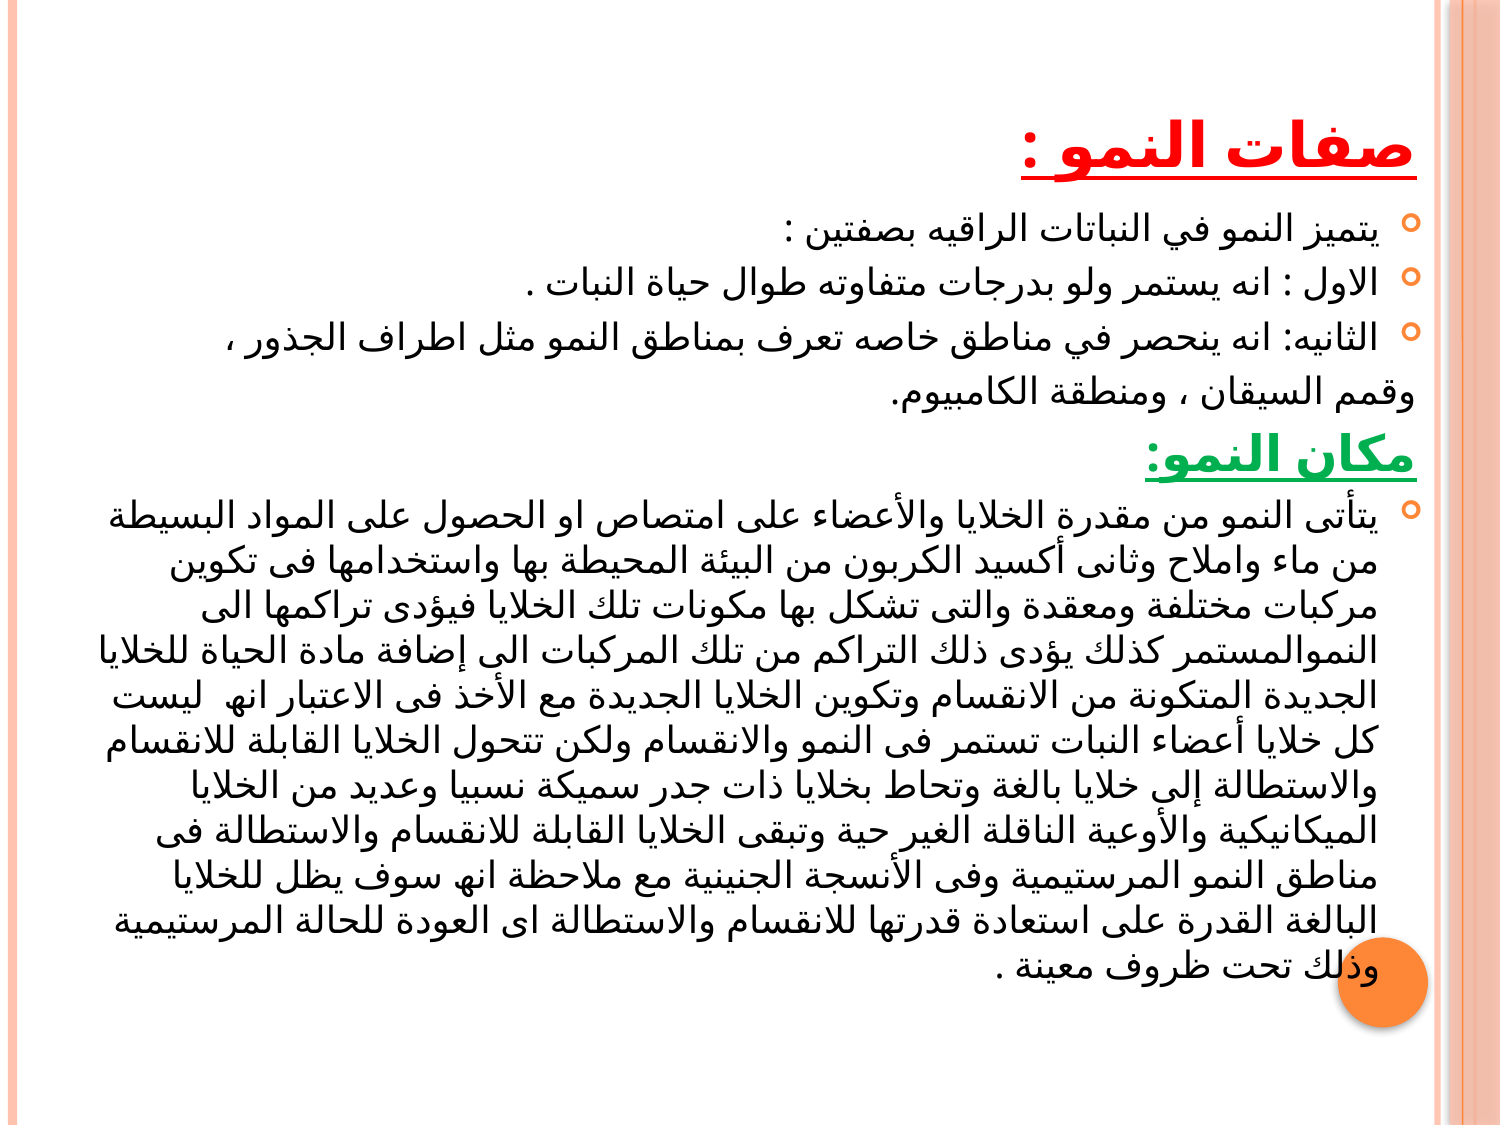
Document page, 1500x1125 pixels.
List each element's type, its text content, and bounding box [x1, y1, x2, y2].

list يتميز النمو في النباتات الراقيه بصفتين : الاول : انه يستمر ولو بدرجات متفاوته طوال حياة النبات . الثانيه: انه ينحصر في مناطق خاصه تعرف بمناطق النمو مثل اطراف الجذور ، وقمم السيقان ، ومنطقة الكامبيوم. مكان النمو: یتأتى النمو من مقدرة الخلایا والأعضاء على امتصاص او الحصول على المواد البسیطة من ماء واملاح وثانى أكسید الكربون من البیئة المحیطة بھا واستخدامھا فى تكوین مركبات مختلفة ومعقدة والتى تشكل بھا مكونات تلك الخلایا فیؤدى تراكمھا الى النموالمستمر كذلك یؤدى ذلك التراكم من تلك المركبات الى إضافة مادة الحیاة للخلایا الجدیدة المتكونة من الانقسام وتكوین الخلایا الجدیدة مع الأخذ فى الاعتبار انھ لیست كل خلایا أعضاء النبات تستمر فى النمو والانقسام ولكن تتحول الخلایا القابلة للانقسام والاستطالة إلى خلایا بالغة وتحاط بخلایا ذات جدر سمیكة نسبیا وعدید من الخلایا المیكانیكیة والأوعیة الناقلة الغیر حیة وتبقى الخلایا القابلة للانقسام والاستطالة فى مناطق النمو المرستیمیة وفى الأنسجة الجنینیة مع ملاحظة انھ سوف یظل للخلایا البالغة القدرة على استعادة قدرتھا للانقسام والاستطالة اى العودة للحالة المرستیمیة وذلك تحت ظروف معینة . [64, 196, 1432, 996]
title صفات النمو : [206, 0, 1432, 188]
